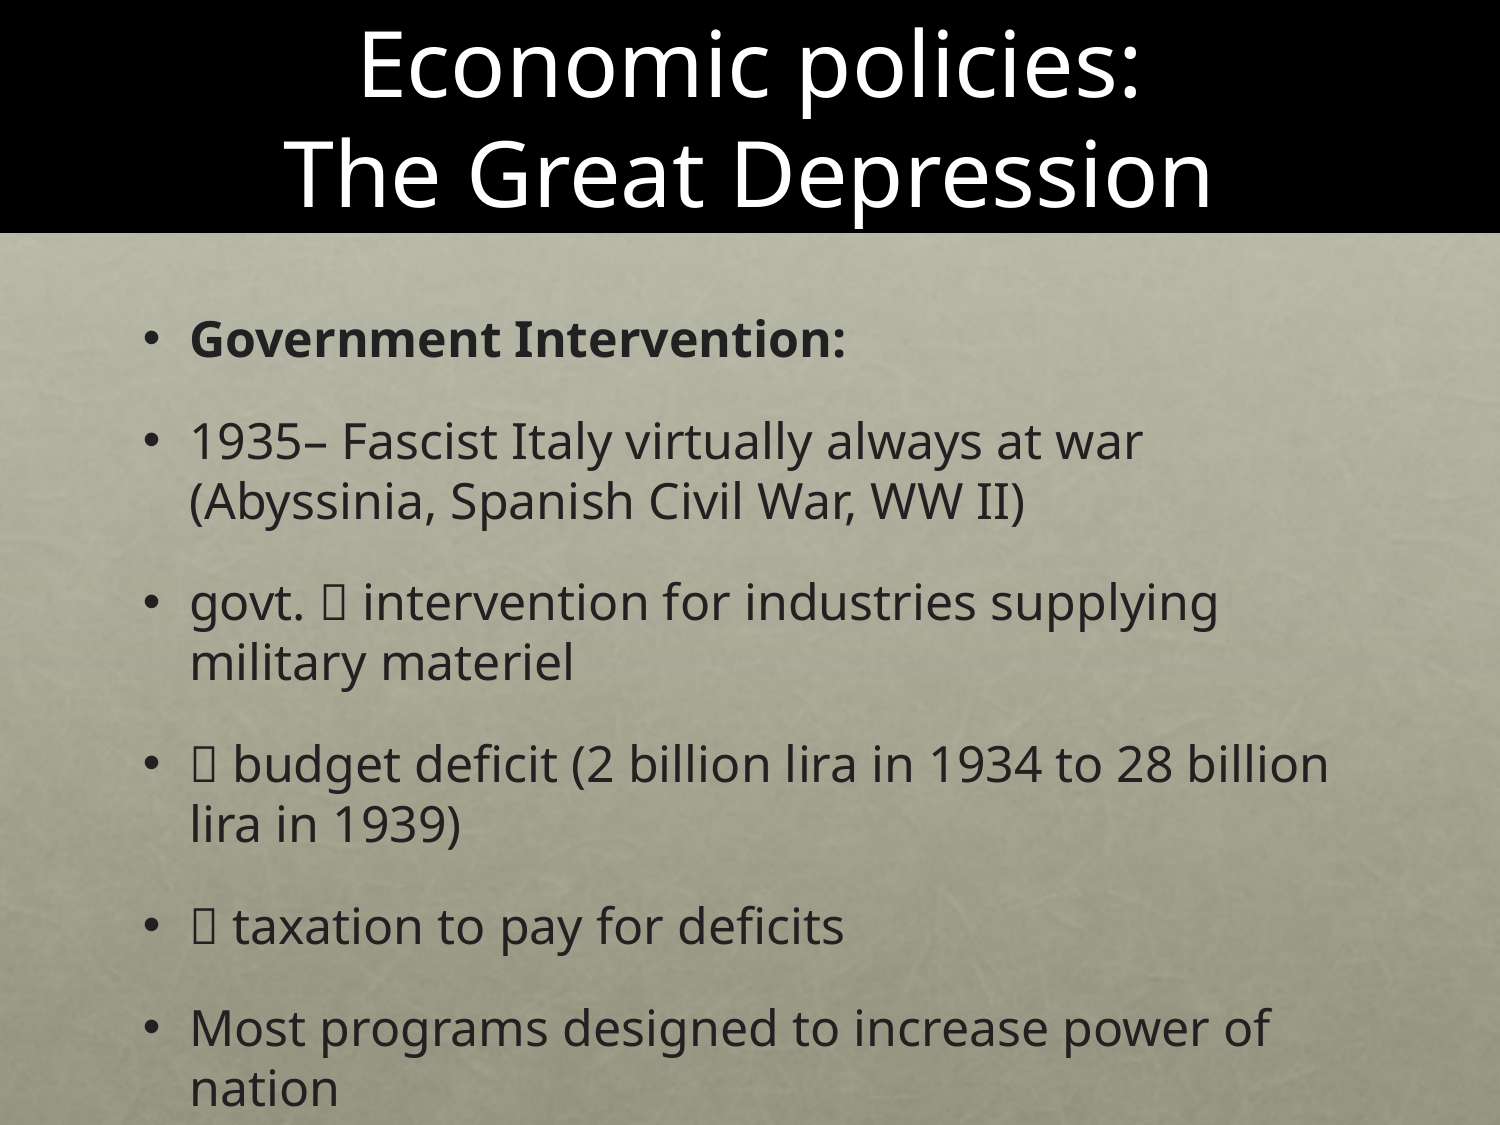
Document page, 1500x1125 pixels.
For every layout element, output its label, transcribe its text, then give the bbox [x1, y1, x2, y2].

title Economic policies: The Great Depression [127, 10, 1372, 221]
picture [0, 214, 1500, 1125]
list Government Intervention: 1935– Fascist Italy virtually always at war (Abyssinia, Spanish Civil War, WW II) govt.  intervention for industries supplying military materiel  budget deficit (2 billion lira in 1934 to 28 billion lira in 1939)  taxation to pay for deficits Most programs designed to increase power of nation [127, 299, 1372, 1125]
